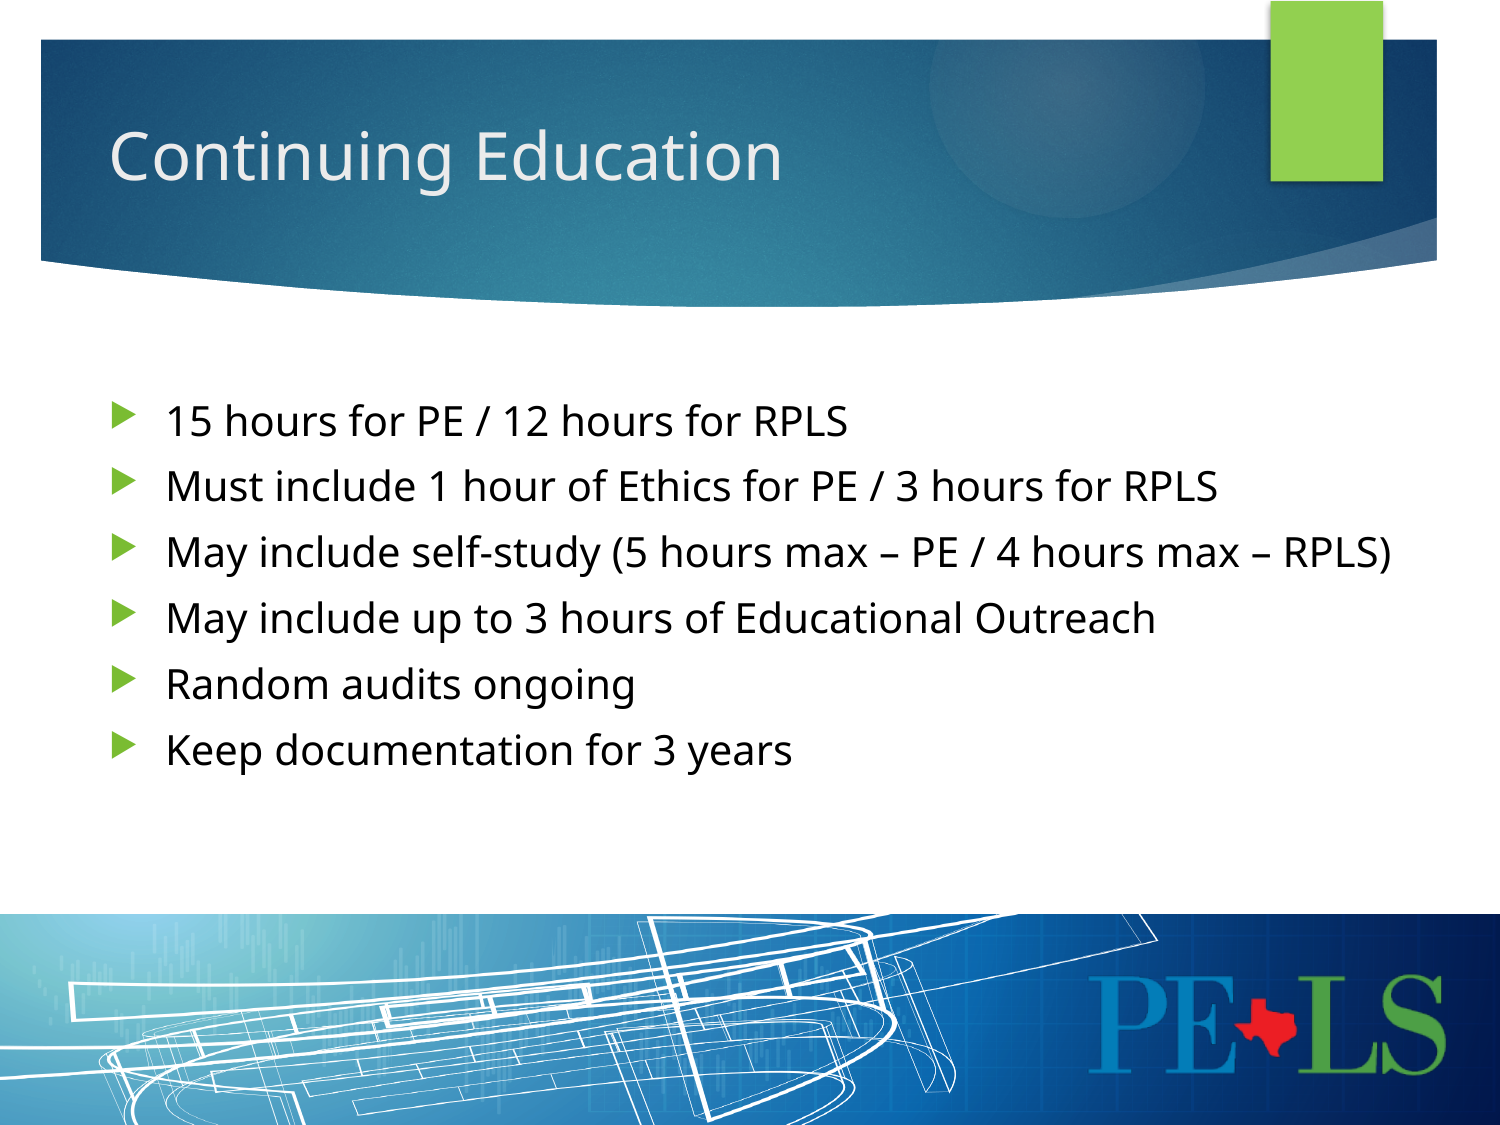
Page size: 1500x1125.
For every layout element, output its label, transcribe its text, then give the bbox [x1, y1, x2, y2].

picture [0, 914, 1500, 1125]
title Continuing Education [93, 38, 1444, 201]
list 15 hours for PE / 12 hours for RPLS Must include 1 hour of Ethics for PE / 3 hours for RPLS May include self-study (5 hours max – PE / 4 hours max – RPLS) May include up to 3 hours of Educational Outreach Random audits ongoing Keep documentation for 3 years [93, 392, 1444, 1037]
